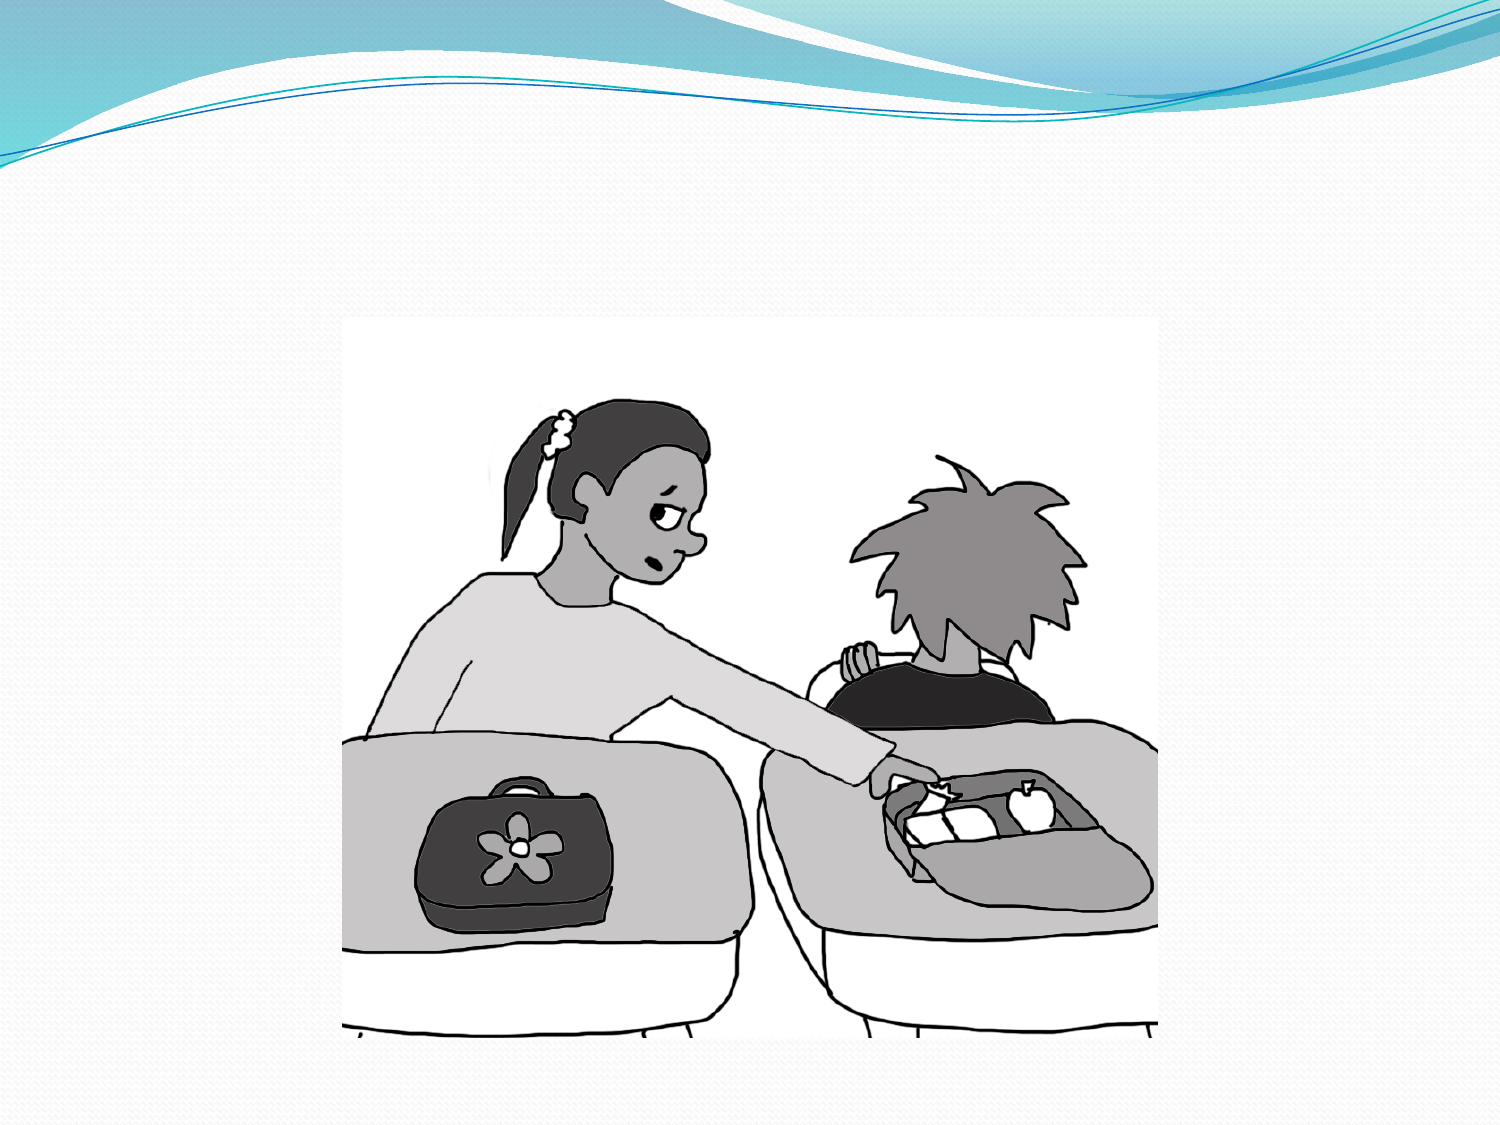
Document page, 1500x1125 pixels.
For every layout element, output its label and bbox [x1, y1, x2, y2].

list [342, 317, 1158, 1038]
